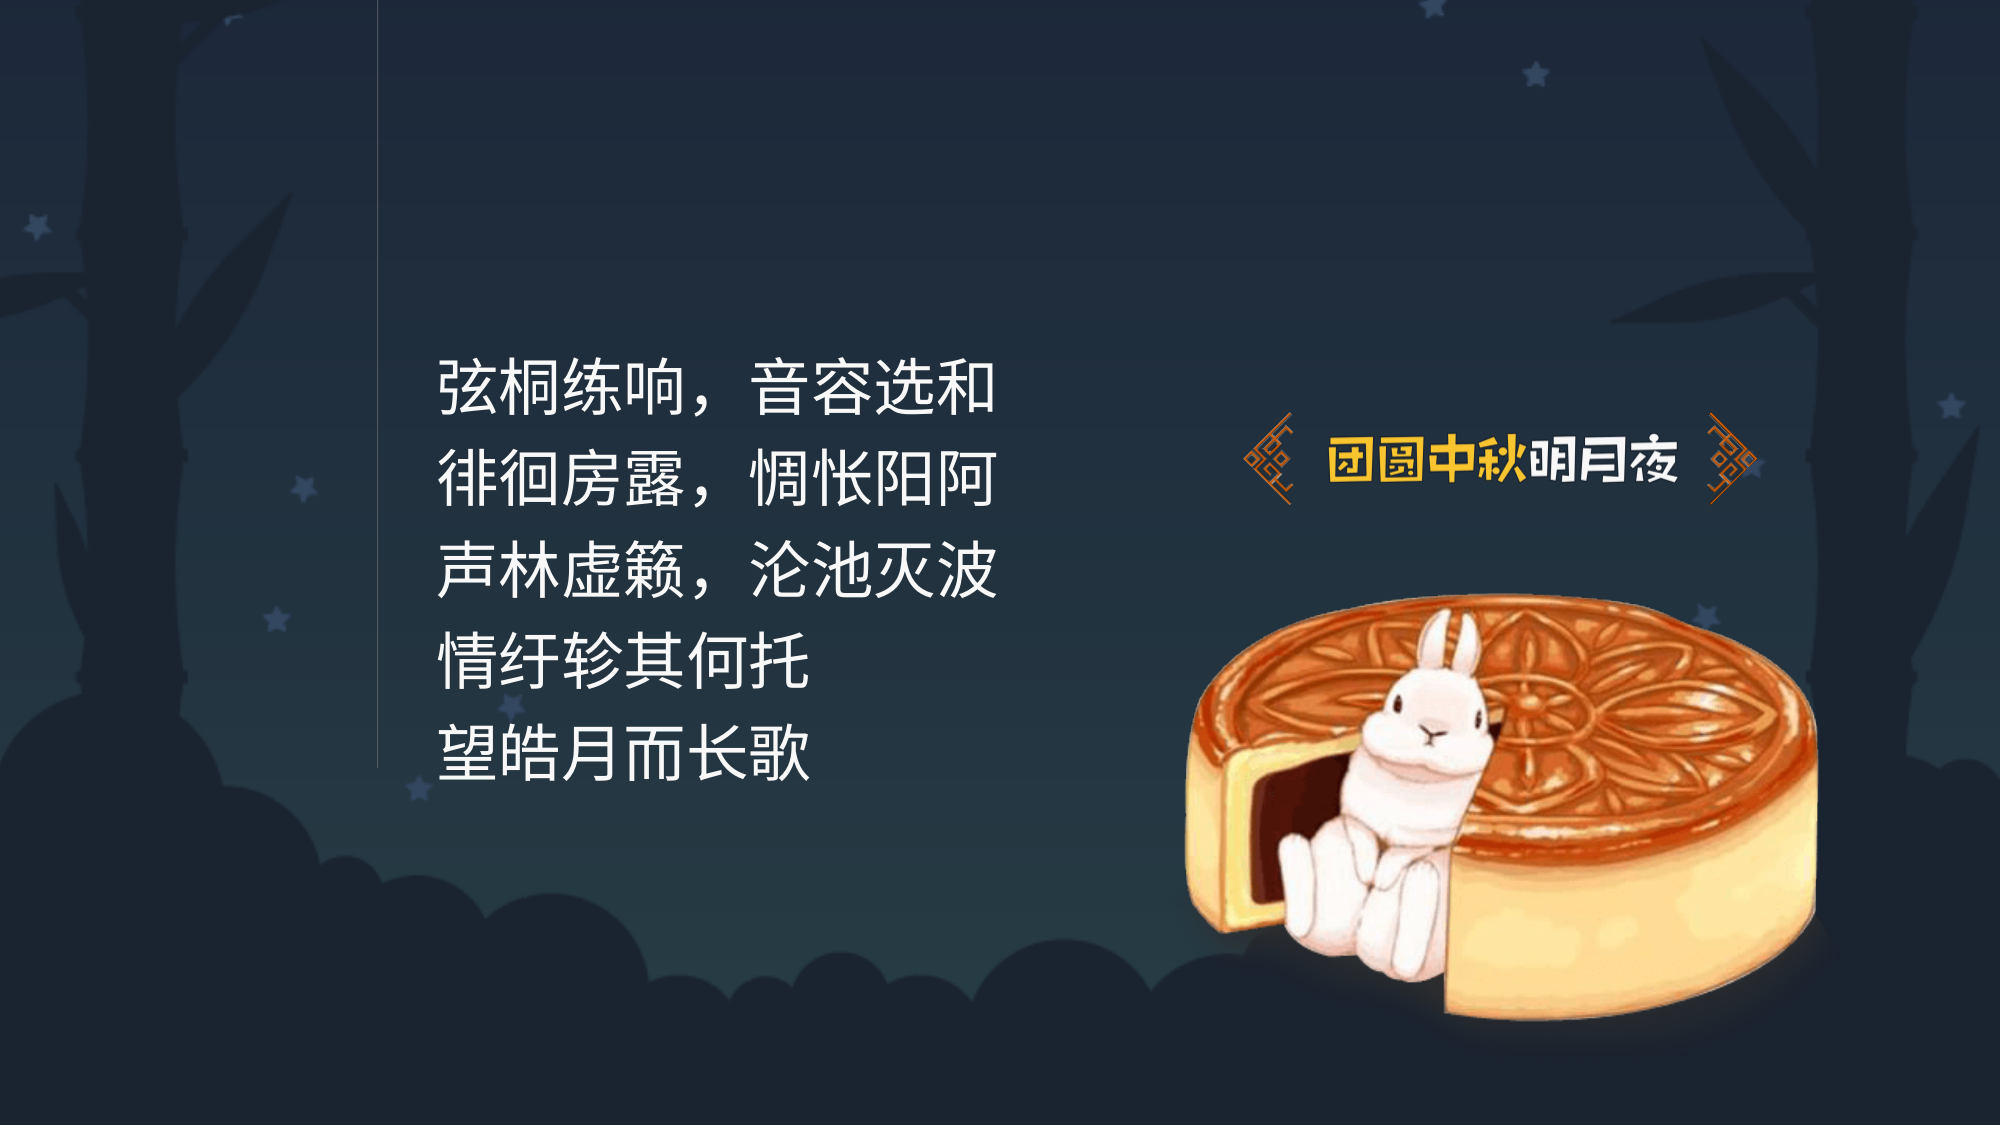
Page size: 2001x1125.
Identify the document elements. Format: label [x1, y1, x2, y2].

text_box [1256, 422, 1744, 494]
picture [0, 0, 2000, 1125]
